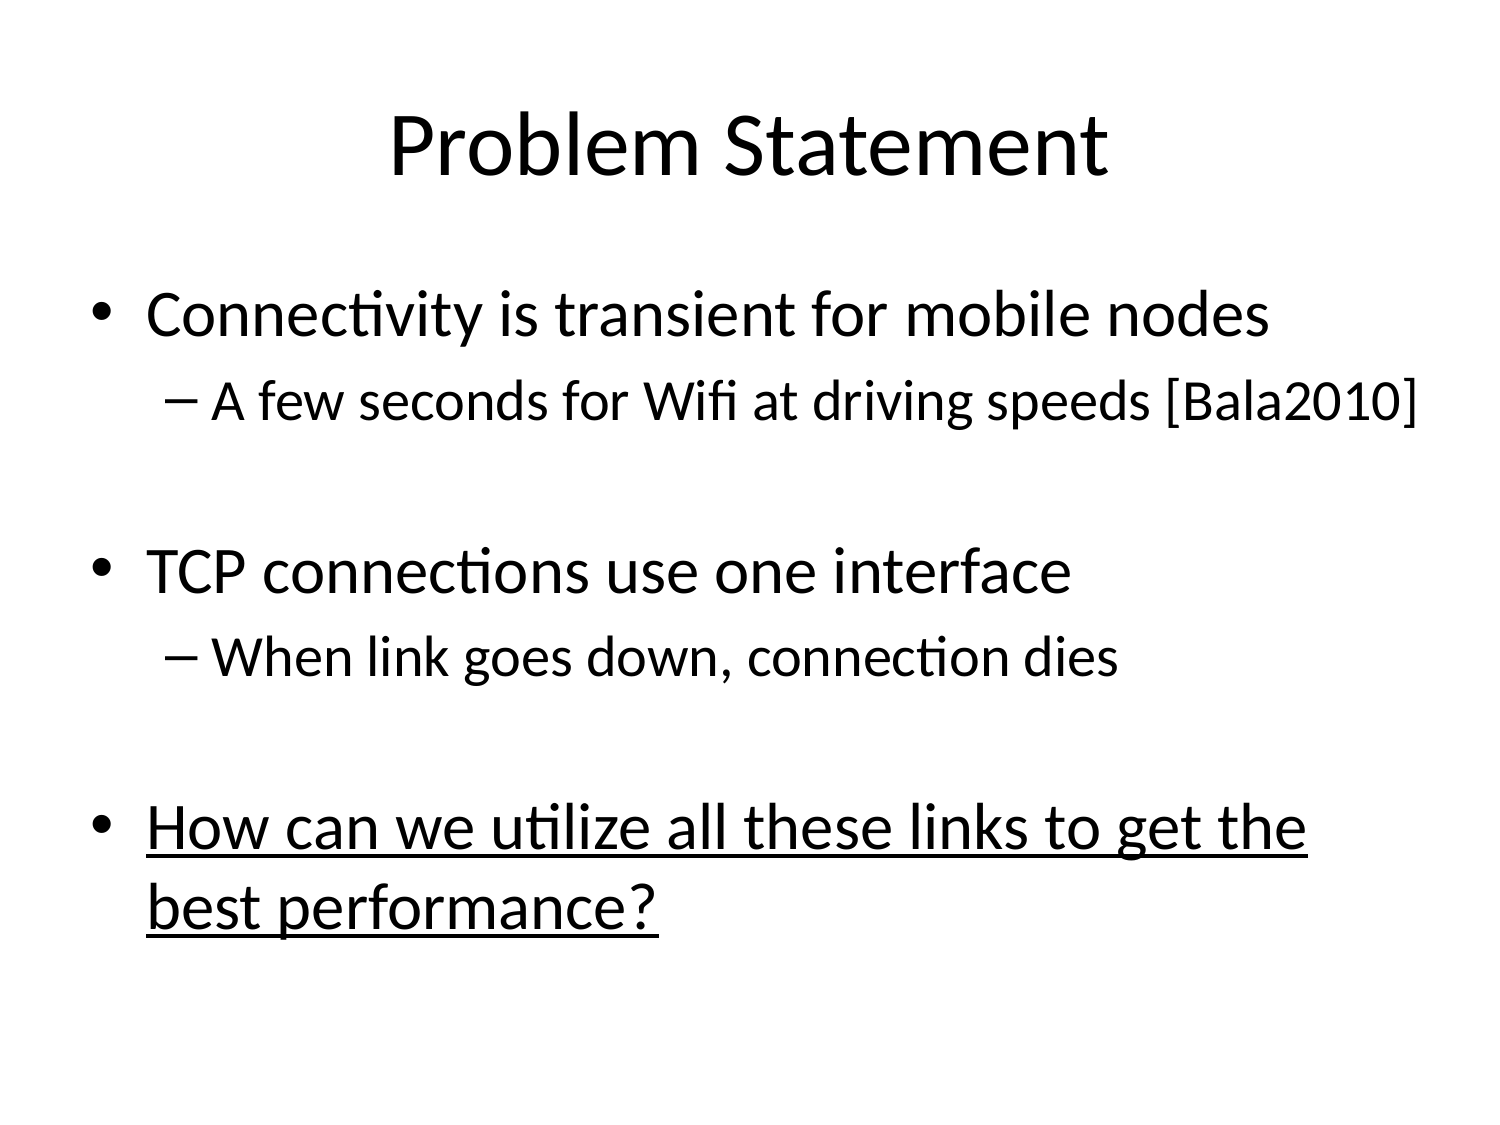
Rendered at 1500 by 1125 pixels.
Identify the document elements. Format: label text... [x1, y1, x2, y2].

list Connectivity is transient for mobile nodes A few seconds for Wifi at driving speeds [Bala2010] TCP connections use one interface When link goes down, connection dies How can we utilize all these links to get the best performance? [75, 262, 1448, 1005]
title Problem Statement [75, 45, 1425, 233]
